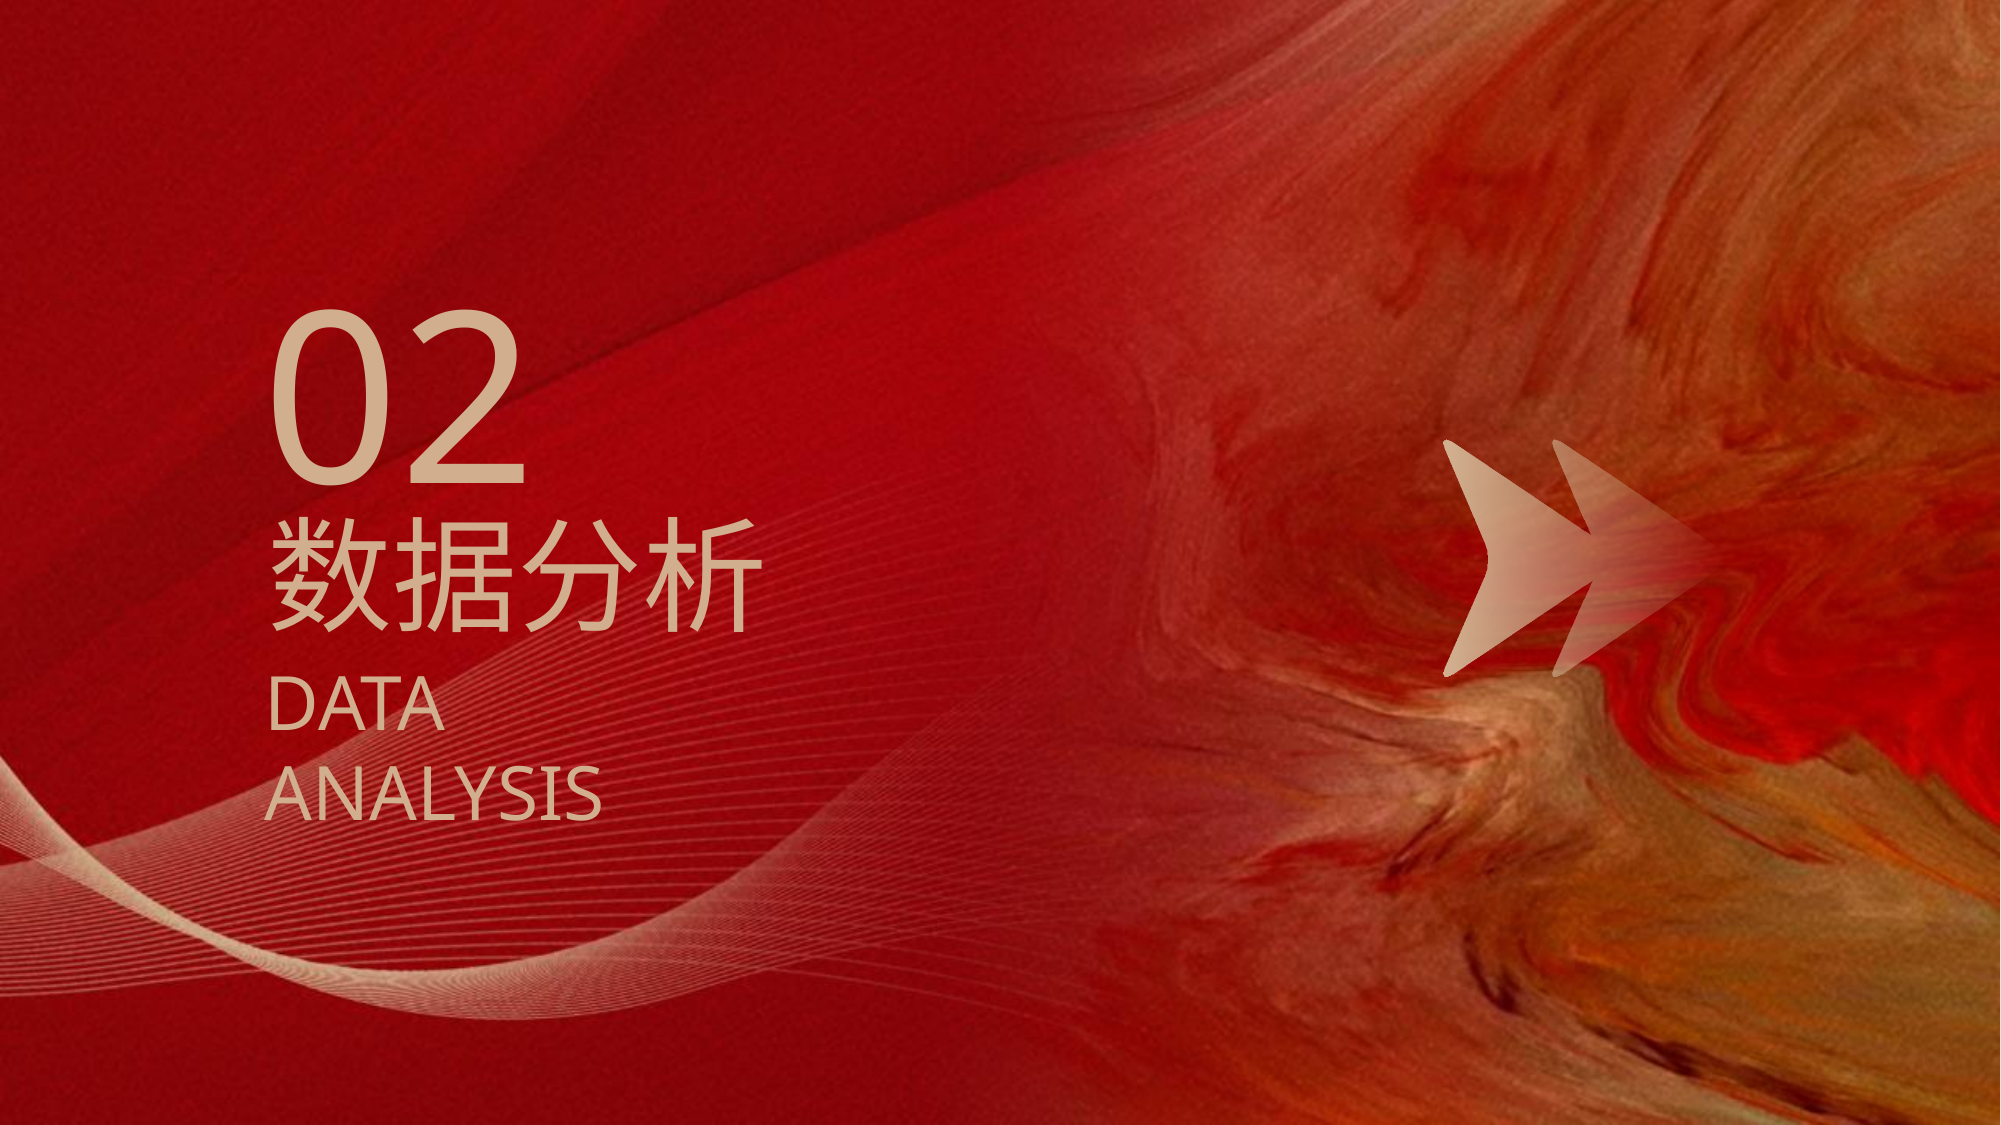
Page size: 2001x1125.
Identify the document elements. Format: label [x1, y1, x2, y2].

text_box [250, 236, 786, 845]
picture [0, 0, 2001, 1125]
